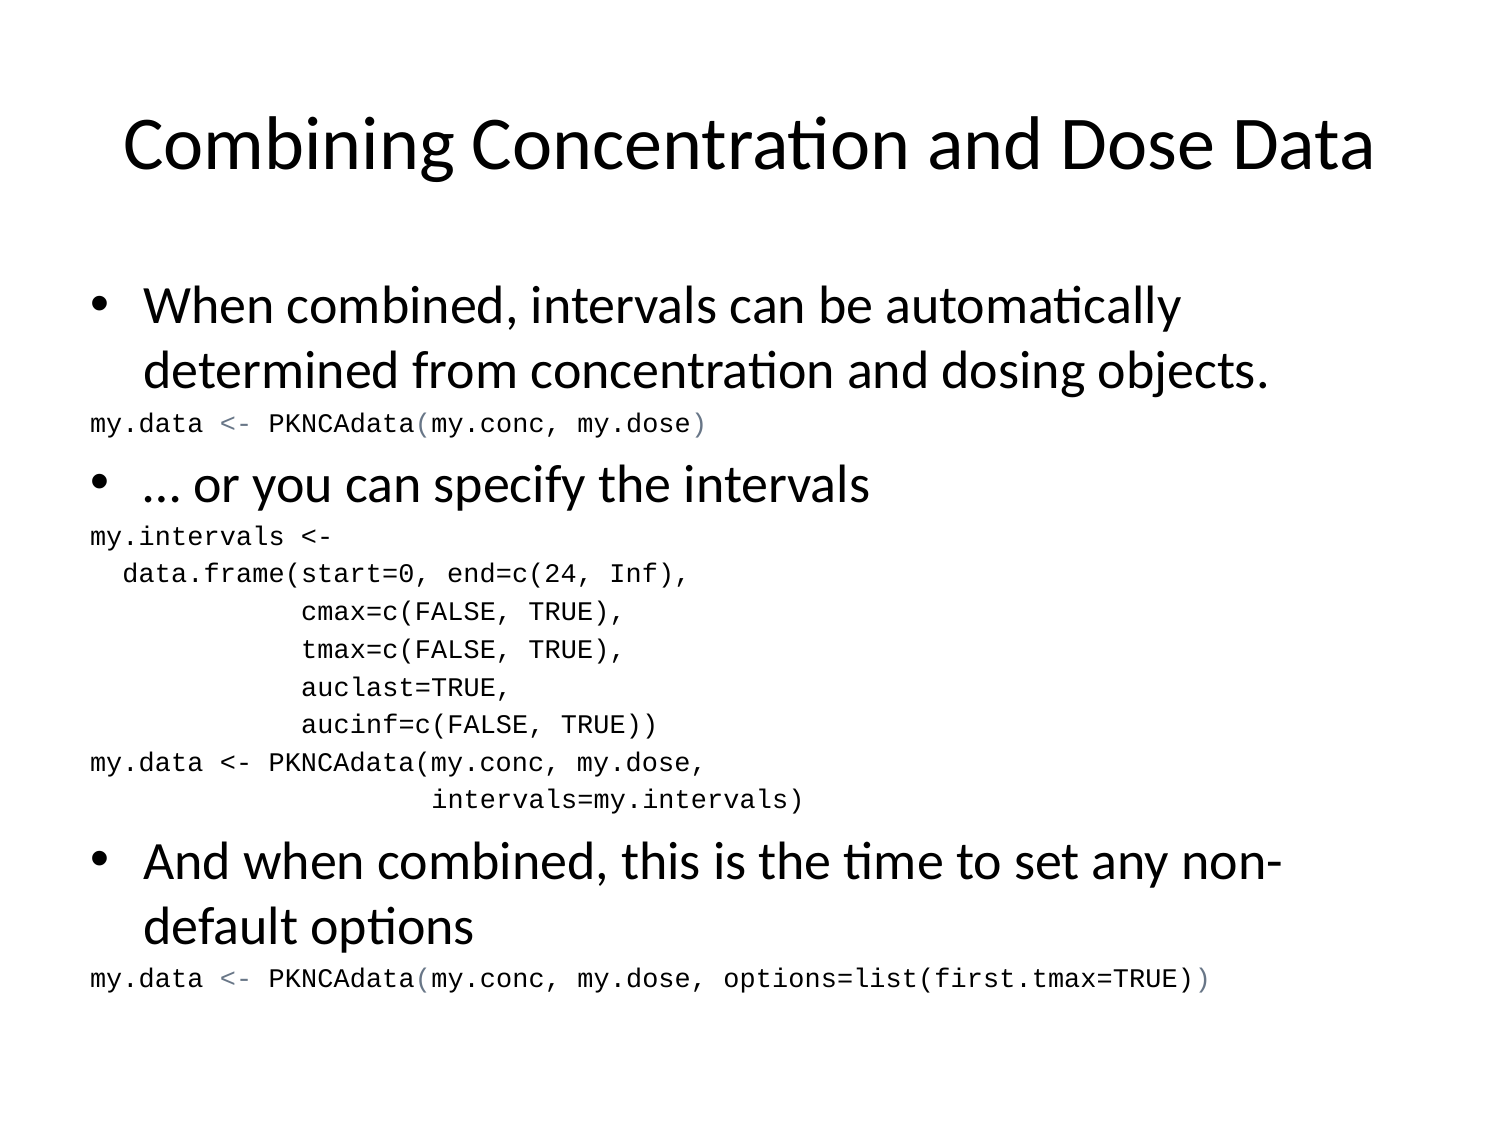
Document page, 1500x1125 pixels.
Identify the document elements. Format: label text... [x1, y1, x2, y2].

list When combined, intervals can be automatically determined from concentration and dosing objects. my.data <- PKNCAdata(my.conc, my.dose) … or you can specify the intervals my.intervals <- data.frame(start=0, end=c(24, Inf), cmax=c(FALSE, TRUE), tmax=c(FALSE, TRUE), auclast=TRUE, aucinf=c(FALSE, TRUE)) my.data <- PKNCAdata(my.conc, my.dose, intervals=my.intervals) And when combined, this is the time to set any non-default options my.data <- PKNCAdata(my.conc, my.dose, options=list(first.tmax=TRUE)) [75, 262, 1425, 1005]
title Combining Concentration and Dose Data [75, 45, 1425, 233]
